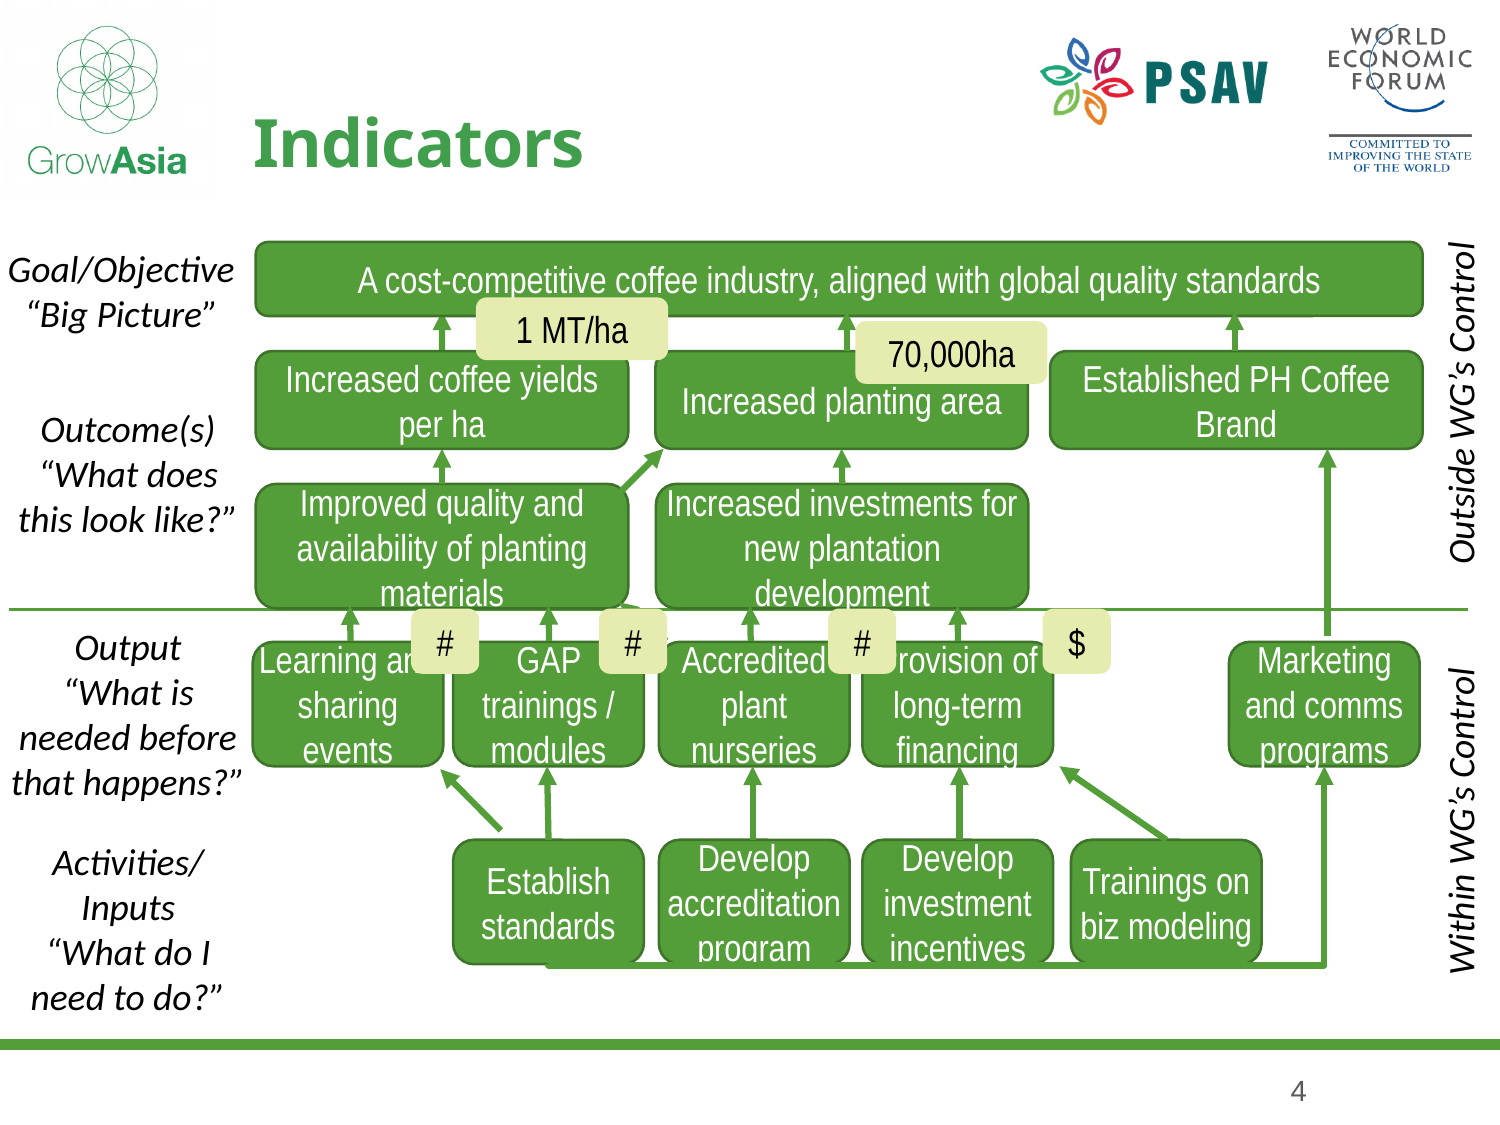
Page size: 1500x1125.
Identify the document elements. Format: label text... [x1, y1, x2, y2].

text_box Goal/Objective “Big Picture” [0, 237, 250, 343]
text_box Increased investments for new plantation development [654, 482, 834, 606]
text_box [618, 448, 665, 494]
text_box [439, 768, 502, 831]
text_box Output “What is needed before that happens?” [0, 615, 263, 811]
text_box # [409, 618, 481, 676]
text_box Outcome(s) “What does this look like?” [0, 397, 263, 548]
text_box GAP trainings / modules [451, 640, 646, 768]
text_box Improved quality and availability of planting materials [254, 482, 630, 606]
picture [1326, 22, 1474, 173]
text_box Establish standards [451, 838, 646, 966]
text_box Activities/ Inputs “What do I need to do?” [0, 830, 263, 1026]
text_box Marketing and comms programs [1227, 640, 1421, 768]
text_box Within WG’s Control [1429, 636, 1490, 1008]
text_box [618, 601, 667, 642]
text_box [1058, 765, 1167, 841]
title Indicators [239, 105, 1036, 184]
text_box # [826, 618, 834, 674]
text_box 1 MT/ha [474, 296, 670, 362]
text_box 70,000ha [853, 319, 1049, 386]
slide_number 4 [1218, 1059, 1380, 1120]
picture [1031, 37, 1287, 129]
text_box Increased planting area [654, 349, 1030, 451]
text_box A cost-competitive coffee industry, aligned with global quality standards [254, 240, 1424, 318]
text_box Accredited plant nurseries [657, 640, 834, 768]
text_box [250, 256, 259, 315]
text_box Outside WG’s Control [1429, 218, 1490, 590]
text_box $ [1044, 618, 1113, 676]
text_box Trainings on biz modeling [1069, 838, 1263, 962]
text_box Increased coffee yields per ha [254, 349, 630, 451]
text_box # [597, 618, 669, 676]
picture [0, 0, 214, 200]
text_box Established PH Coffee Brand [1048, 349, 1424, 451]
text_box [836, 476, 1036, 1125]
text_box Provision of long-term financing [1044, 672, 1055, 765]
text_box Develop investment incentives [1044, 841, 1055, 962]
text_box Develop accreditation program [657, 838, 834, 962]
text_box Learning and sharing events [251, 640, 445, 768]
